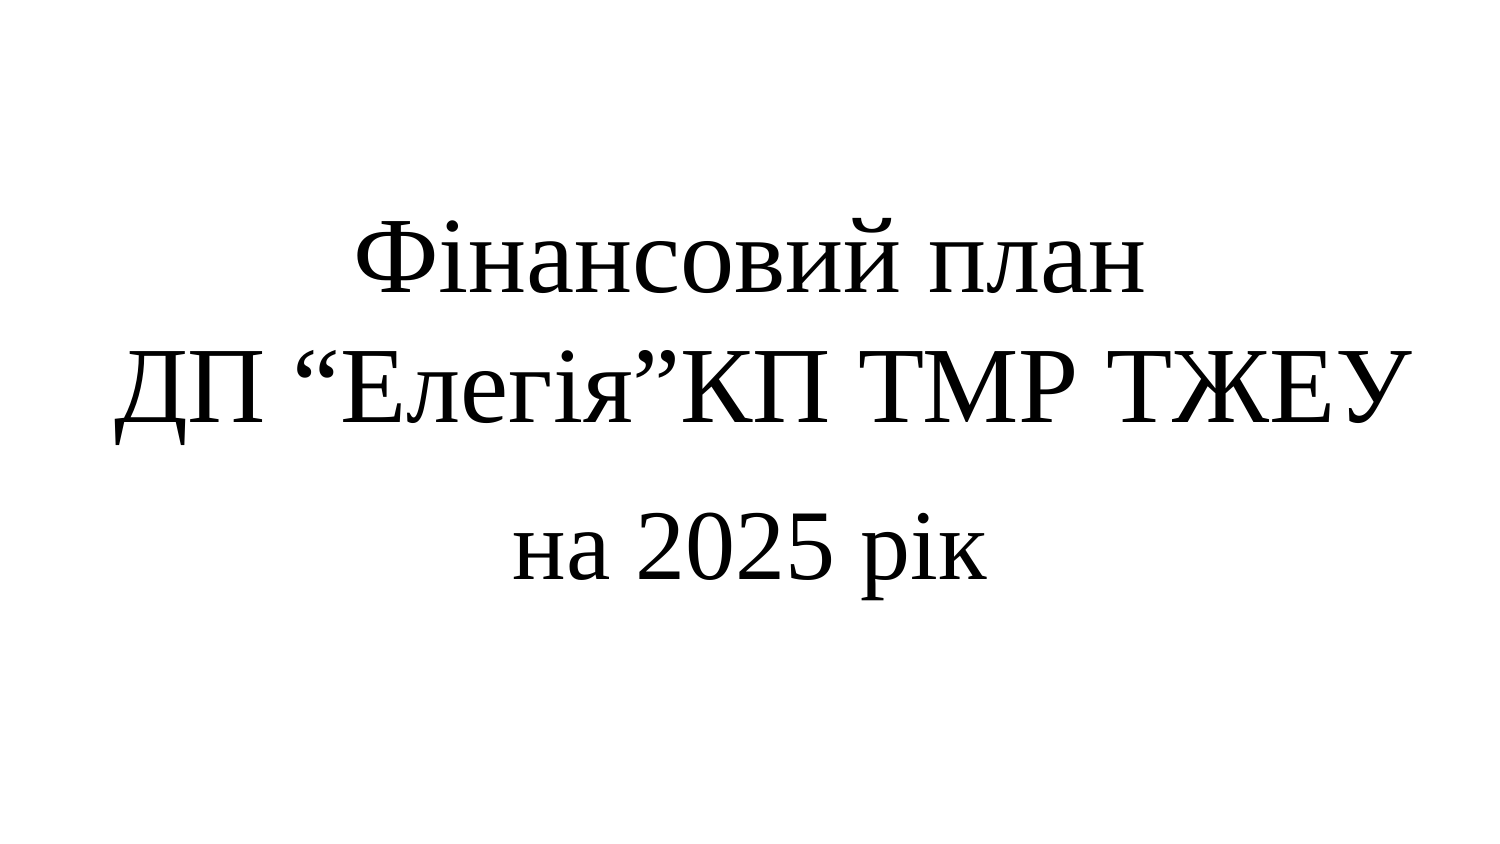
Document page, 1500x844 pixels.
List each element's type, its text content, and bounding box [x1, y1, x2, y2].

subtitle на 2025 рік [51, 464, 1449, 595]
title Фінансовий план ДП “Елегія”КП ТМР ТЖЕУ [51, 122, 1449, 459]
